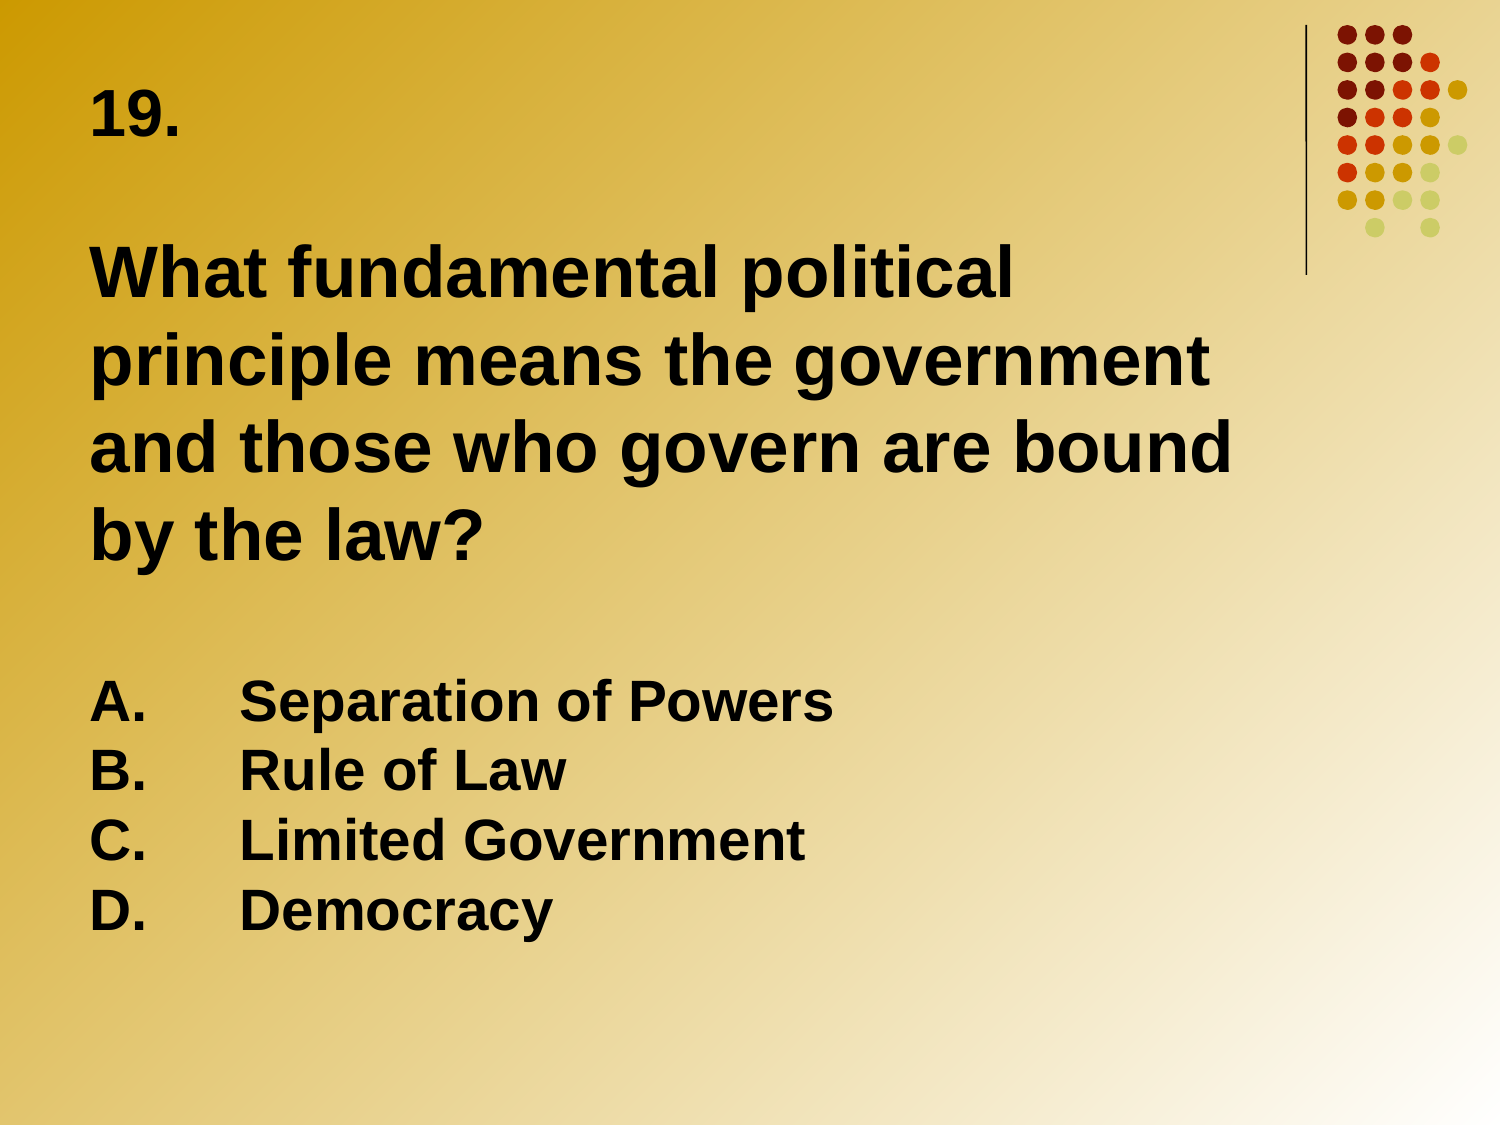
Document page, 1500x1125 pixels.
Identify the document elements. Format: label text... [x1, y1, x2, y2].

text_box What fundamental political principle means the government and those who govern are bound by the law? A. Separation of Powers B. Rule of Law C. Limited Government D. Democracy [75, 737, 1313, 950]
text_box 19. [75, 62, 275, 158]
